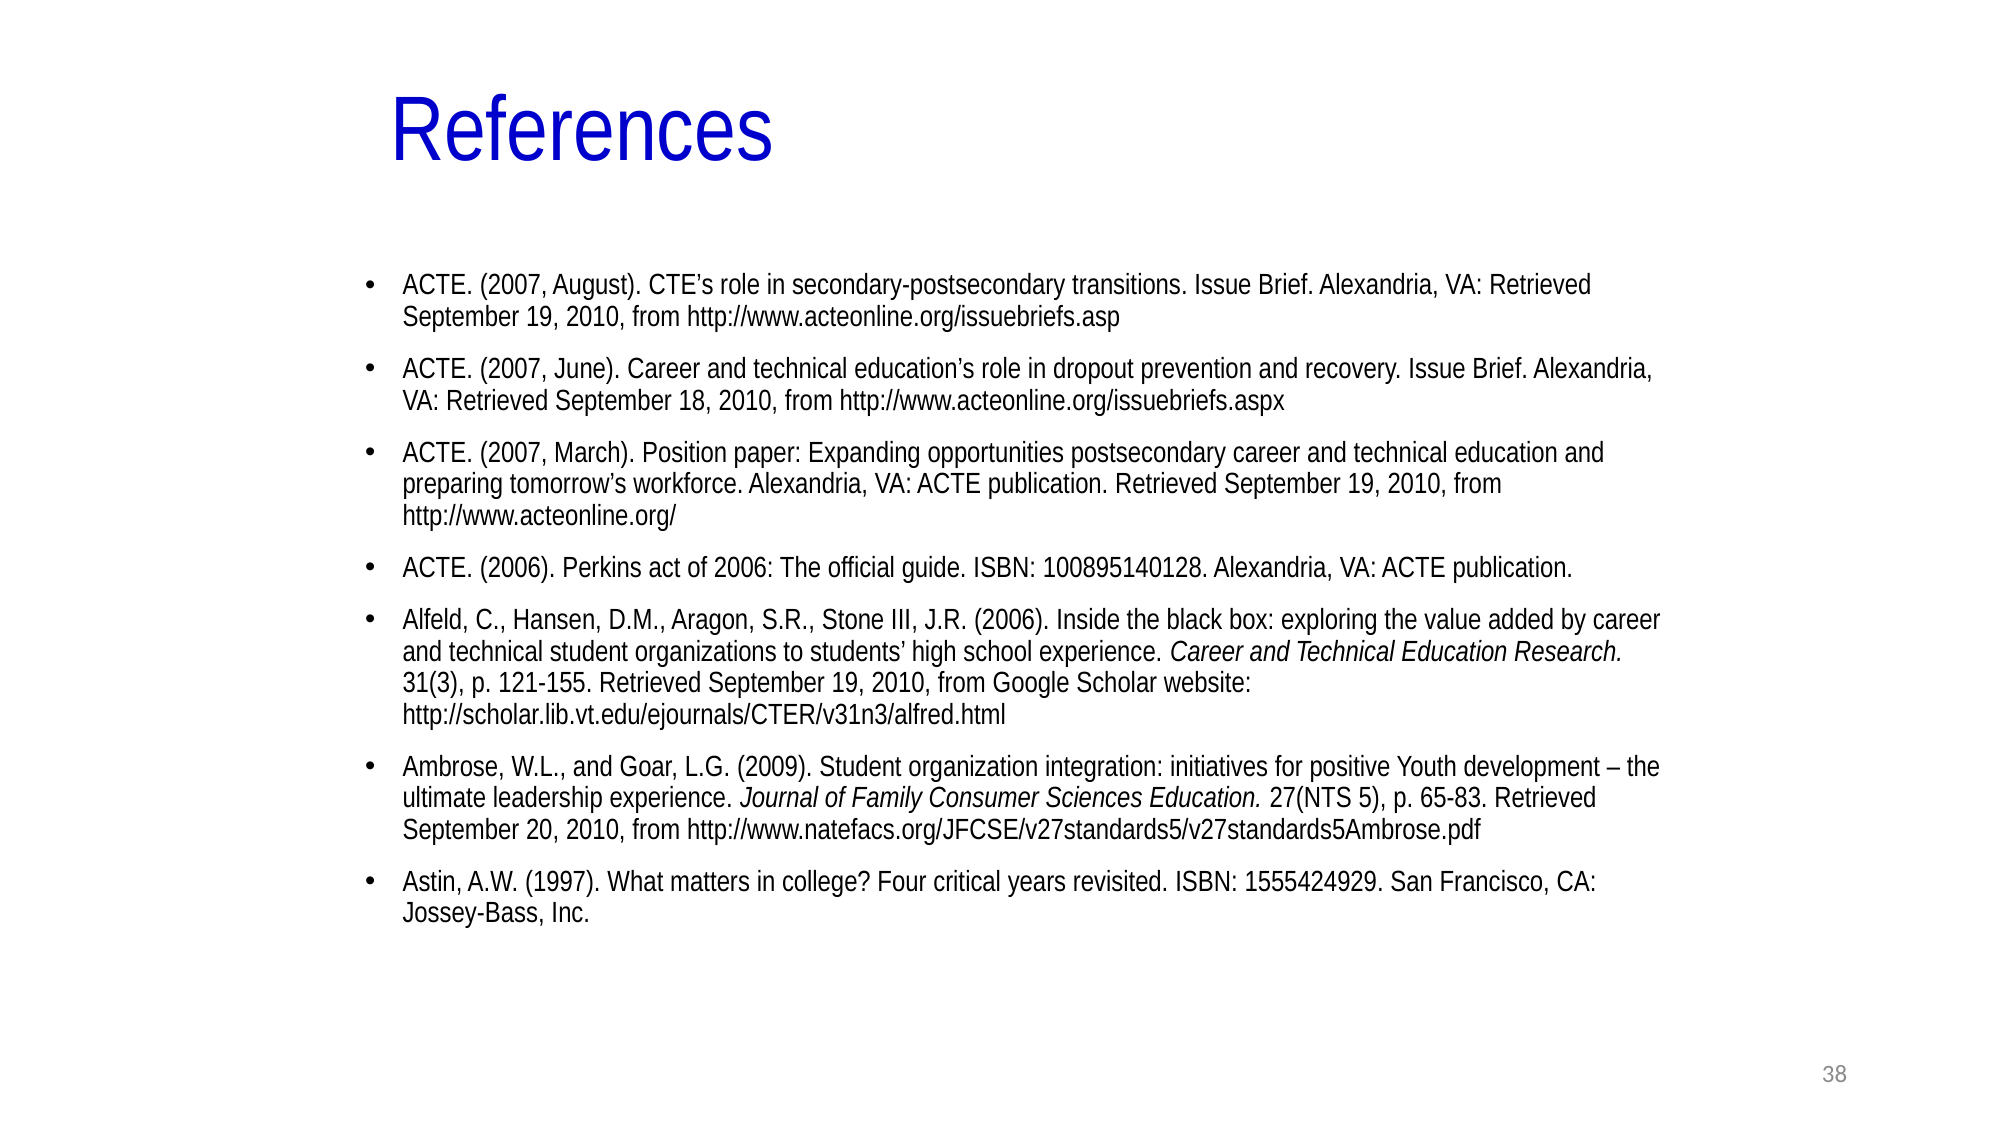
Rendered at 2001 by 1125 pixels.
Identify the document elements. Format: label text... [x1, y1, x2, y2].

title References [375, 37, 1500, 225]
list ACTE. (2007, August). CTE’s role in secondary-postsecondary transitions. Issue Brief. Alexandria, VA: Retrieved September 19, 2010, from http://www.acteonline.org/issuebriefs.asp ACTE. (2007, June). Career and technical education’s role in dropout prevention and recovery. Issue Brief. Alexandria, VA: Retrieved September 18, 2010, from http://www.acteonline.org/issuebriefs.aspx ACTE. (2007, March). Position paper: Expanding opportunities postsecondary career and technical education and preparing tomorrow’s workforce. Alexandria, VA: ACTE publication. Retrieved September 19, 2010, from http://www.acteonline.org/ ACTE. (2006). Perkins act of 2006: The official guide. ISBN: 100895140128. Alexandria, VA: ACTE publication. Alfeld, C., Hansen, D.M., Aragon, S.R., Stone III, J.R. (2006). Inside the black box: exploring the value added by career and technical student organizations to students’ high school experience. Career and Technical Education Research. 31(3), p. 121-155. Retrieved September 19, 2010, from Google Scholar website: http://scholar.lib.vt.edu/ejournals/CTER/v31n3/alfred.html Ambrose, W.L., and Goar, L.G. (2009). Student organization integration: initiatives for positive Youth development – the ultimate leadership experience. Journal of Family Consumer Sciences Education. 27(NTS 5), p. 65-83. Retrieved September 20, 2010, from http://www.natefacs.org/JFCSE/v27standards5/v27standards5Ambrose.pdf Astin, A.W. (1997). What matters in college? Four critical years revisited. ISBN: 1555424929. San Francisco, CA: Jossey-Bass, Inc. [350, 262, 1688, 1038]
slide_number 38 [1412, 1042, 1863, 1103]
